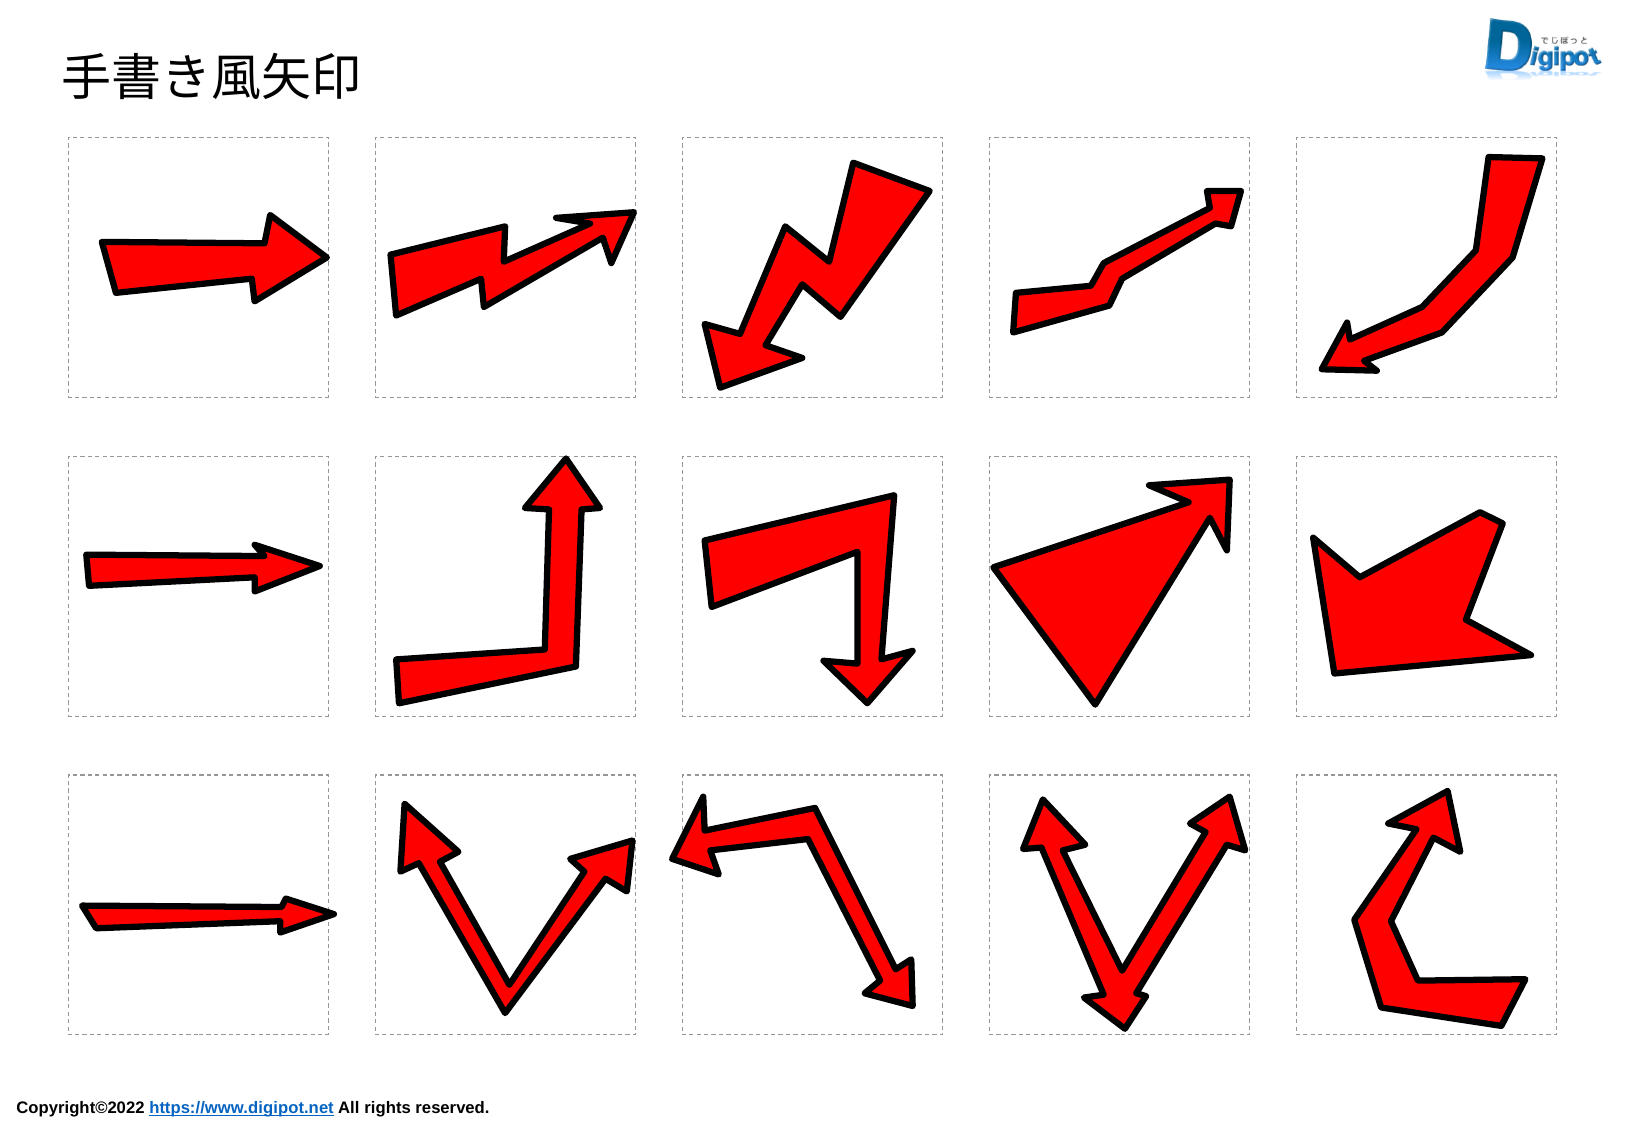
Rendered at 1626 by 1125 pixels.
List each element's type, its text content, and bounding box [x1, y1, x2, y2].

text_box [1321, 157, 1543, 371]
text_box [704, 495, 913, 704]
text_box [704, 162, 930, 388]
text_box [672, 796, 913, 1007]
text_box [1313, 512, 1532, 674]
text_box [1354, 790, 1526, 1026]
text_box [396, 458, 601, 704]
text_box 手書き風矢印 [46, 38, 377, 113]
text_box [101, 215, 327, 302]
text_box [86, 544, 320, 592]
text_box [390, 212, 634, 316]
text_box [1013, 190, 1241, 333]
text_box [82, 898, 334, 933]
text_box [993, 479, 1230, 705]
picture [1485, 18, 1602, 82]
text_box [1023, 796, 1246, 1029]
text_box [400, 803, 633, 1014]
